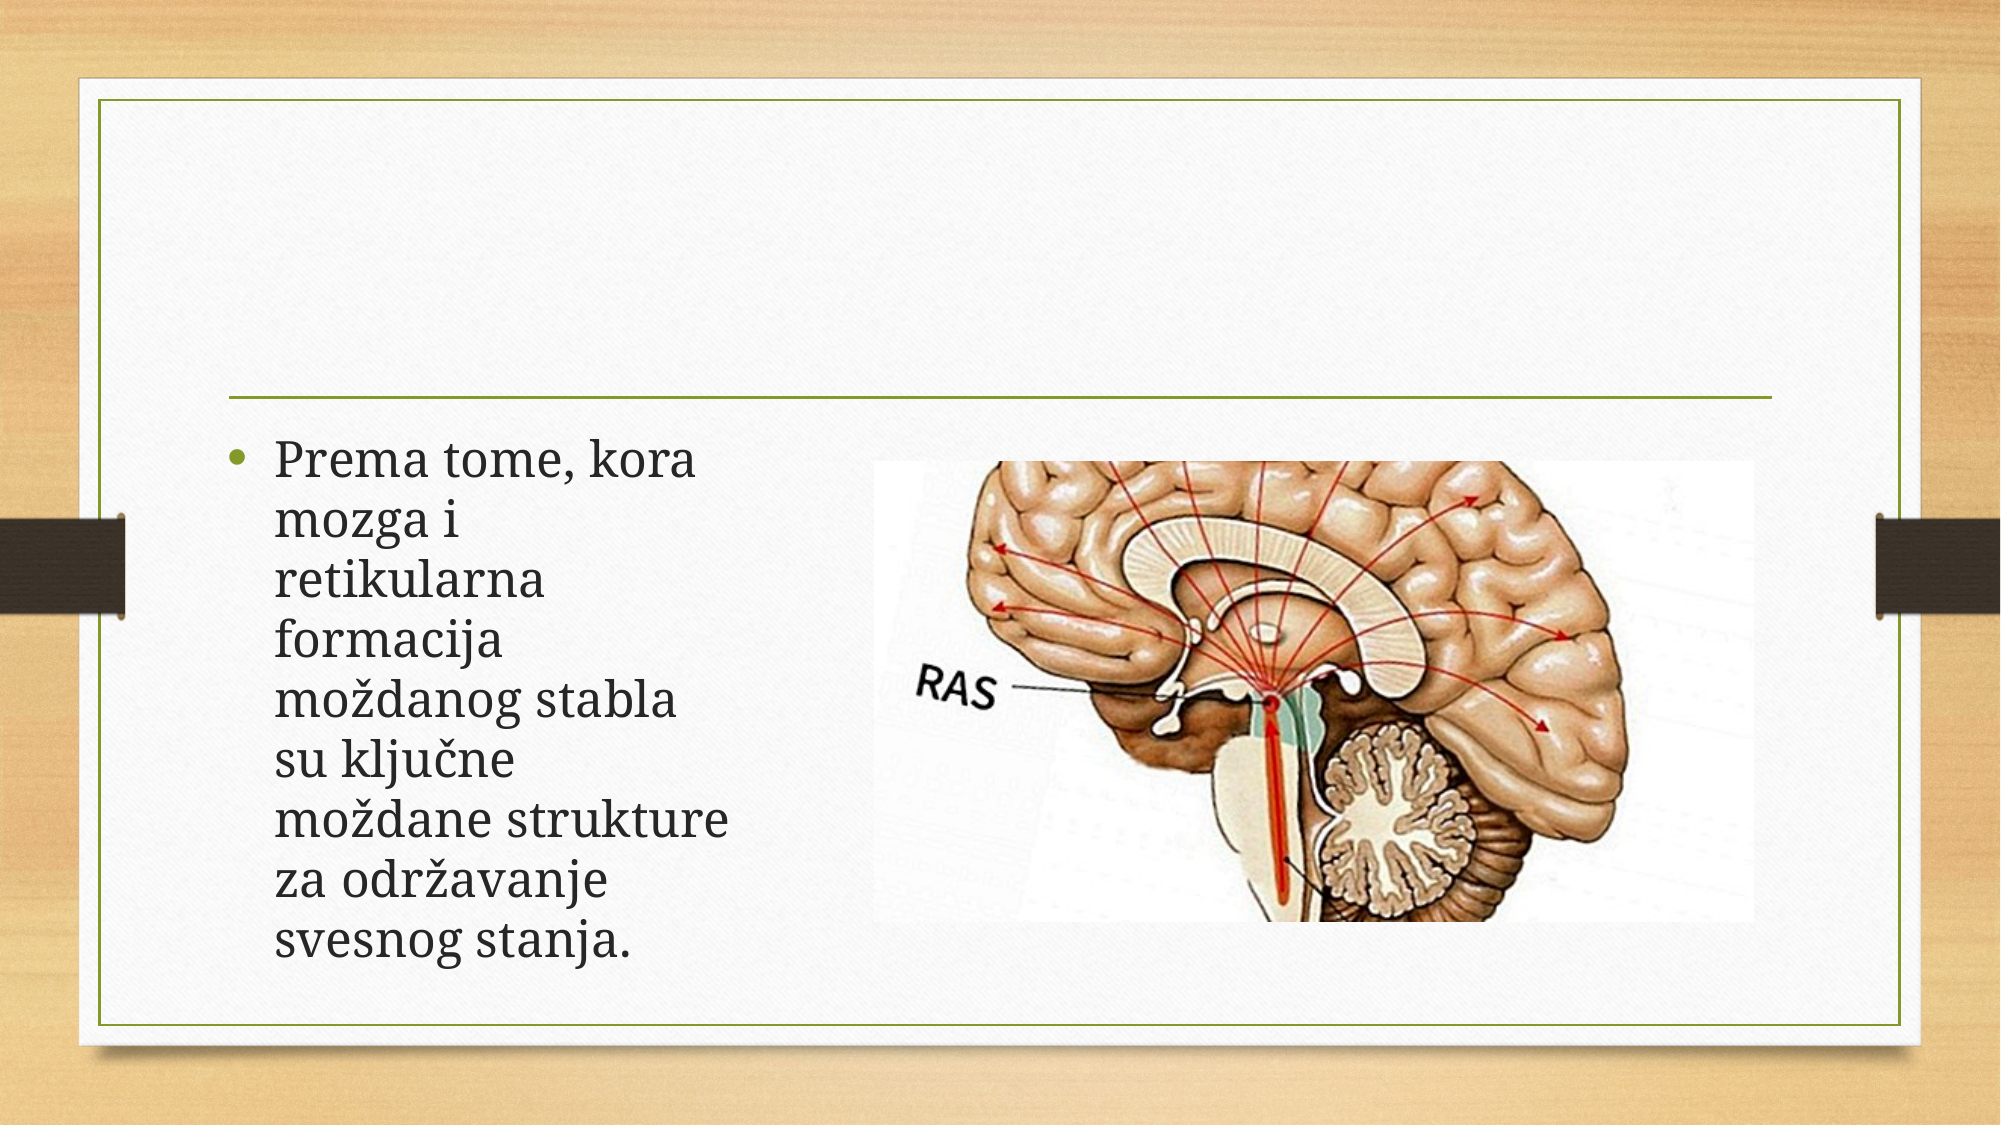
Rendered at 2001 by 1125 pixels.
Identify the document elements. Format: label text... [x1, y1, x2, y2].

picture [0, 0, 2001, 1125]
list Prema tome, kora mozga i retikularna formacija moždanog stabla su ključne moždane strukture za održavanje svesnog stanja. [212, 419, 756, 964]
